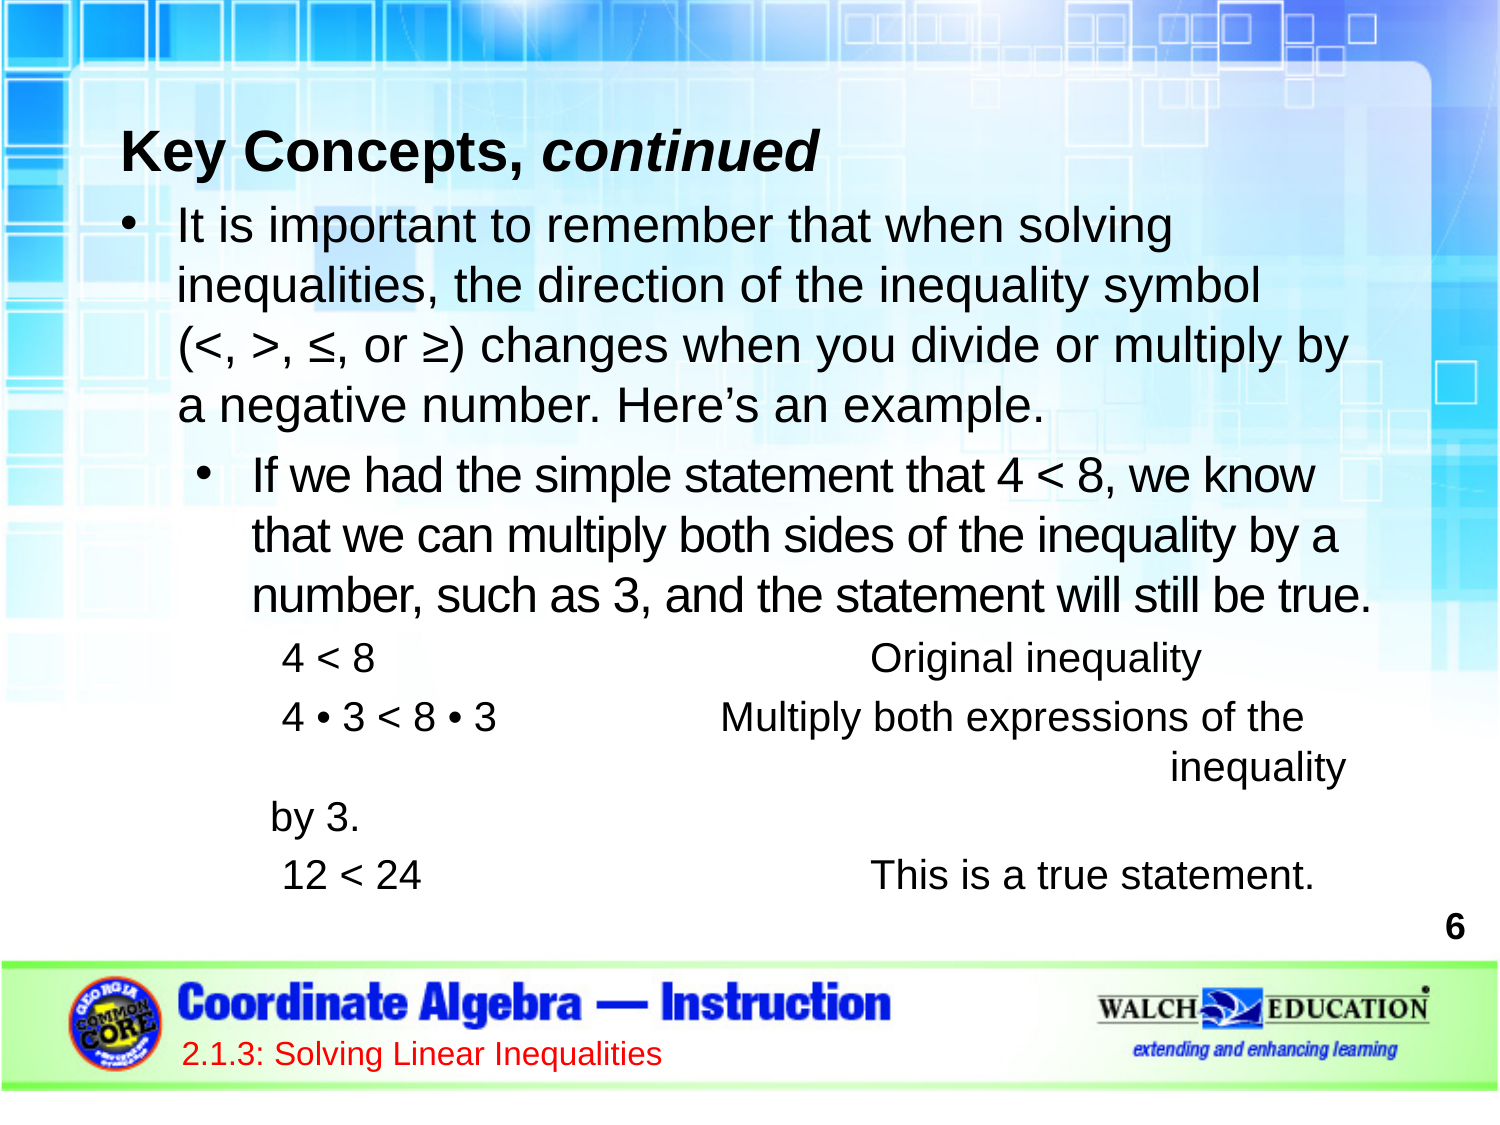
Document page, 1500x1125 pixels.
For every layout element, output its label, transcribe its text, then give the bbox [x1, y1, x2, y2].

list 2.1.3: Solving Linear Inequalities [166, 1024, 1074, 1068]
slide_number 6 [1361, 901, 1481, 949]
subtitle Key Concepts, continued It is important to remember that when solving inequalities, the direction of the inequality symbol (<, >, ≤, or ≥) changes when you divide or multiply by a negative number. Here’s an example. If we had the simple statement that 4 < 8, we know that we can multiply both sides of the inequality by a number, such as 3, and the statement will still be true. 4 < 8 Original inequality 4 • 3 < 8 • 3 Multiply both expressions of the inequality by 3. 12 < 24 This is a true statement. [105, 105, 1394, 925]
picture [1, 0, 1500, 1091]
